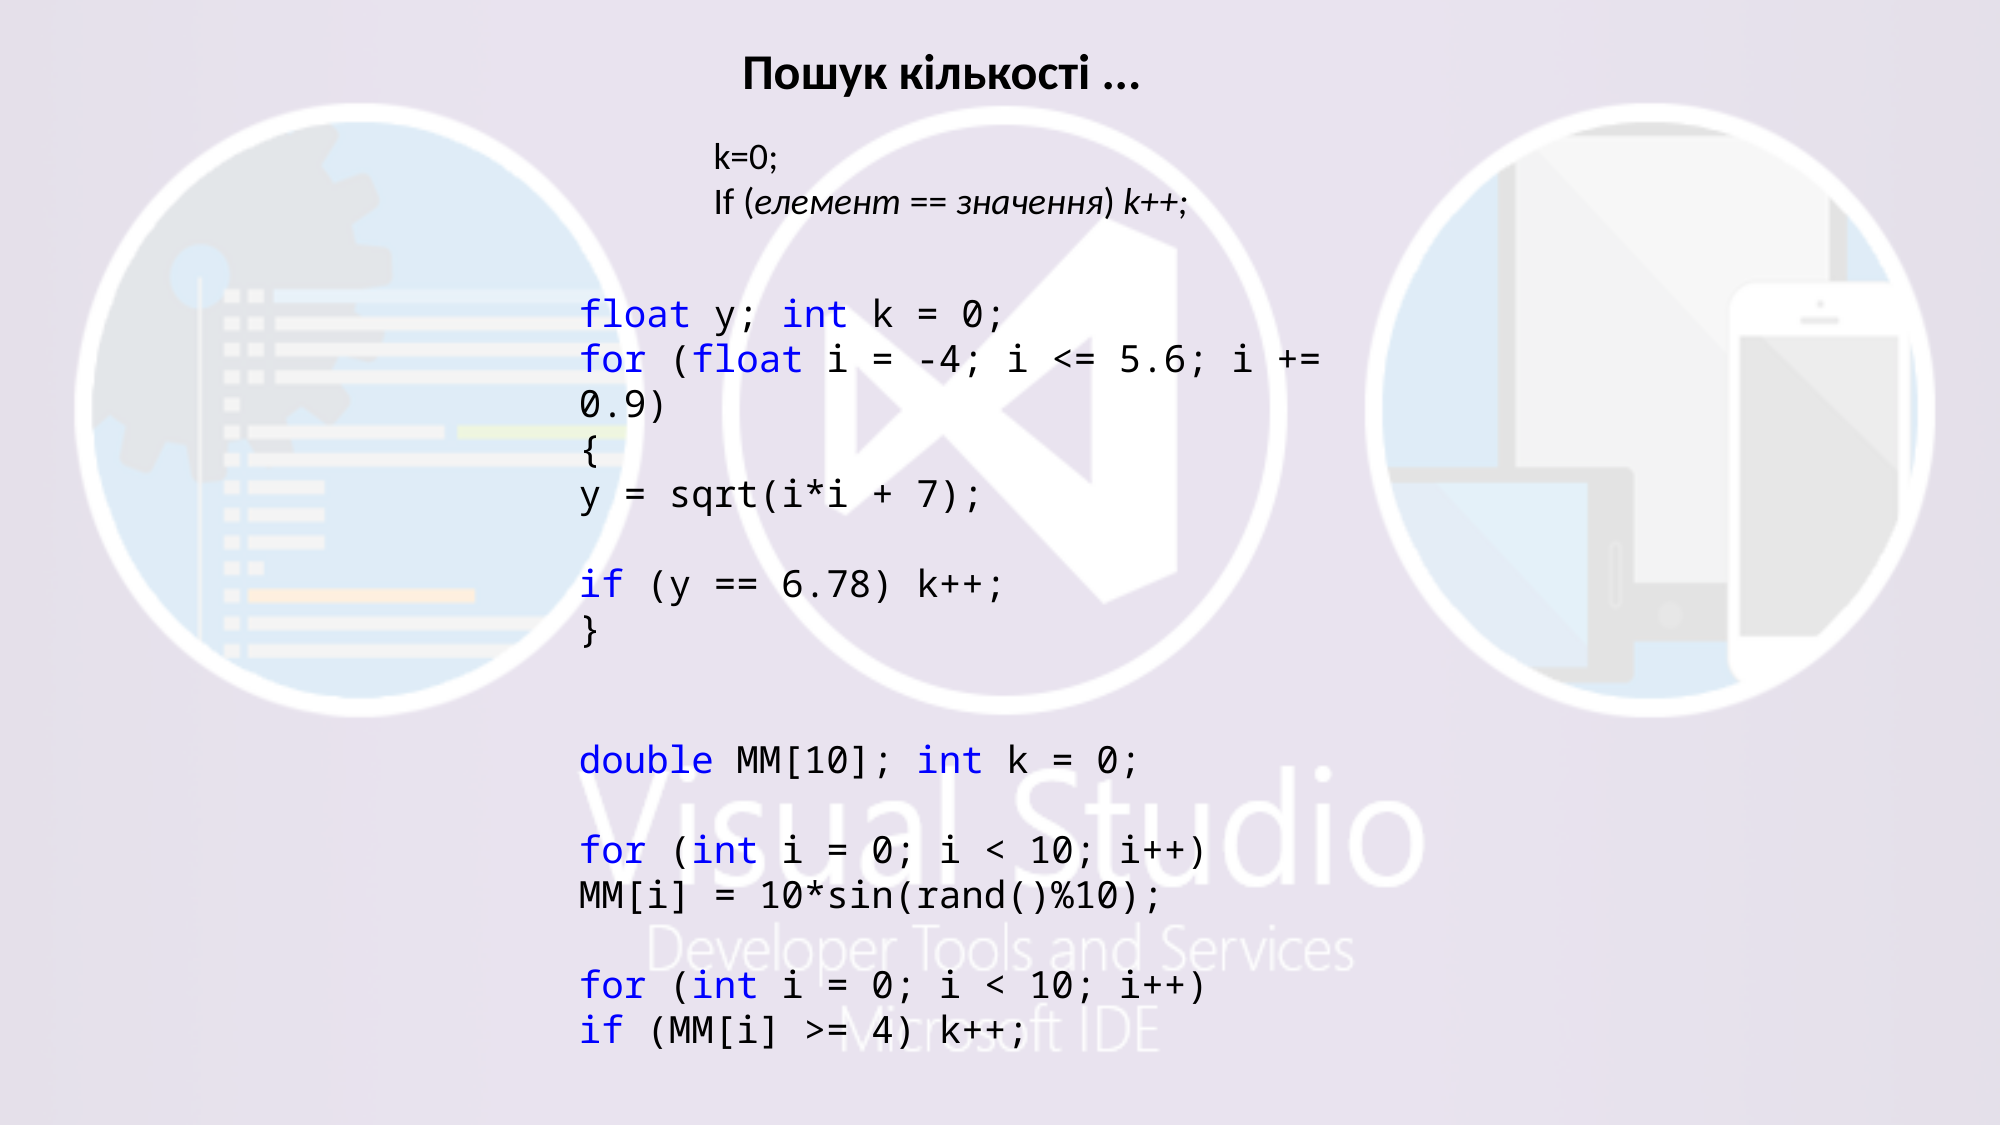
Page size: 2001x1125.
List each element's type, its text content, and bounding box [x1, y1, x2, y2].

text_box double MM[10]; int k = 0; for (int i = 0; i < 10; i++) MM[i] = 10*sin(rand()%10); for (int i = 0; i < 10; i++) if (MM[i] >= 4) k++; [564, 728, 1386, 1059]
text_box float y; int k = 0; for (float i = -4; i <= 5.6; i += 0.9) { y = sqrt(i*i + 7); if (y == 6.78) k++; } [564, 282, 1386, 658]
text_box k=0; If (елемент == значення) k++; [698, 124, 1204, 229]
text_box Пошук кількості ... [727, 32, 1157, 107]
